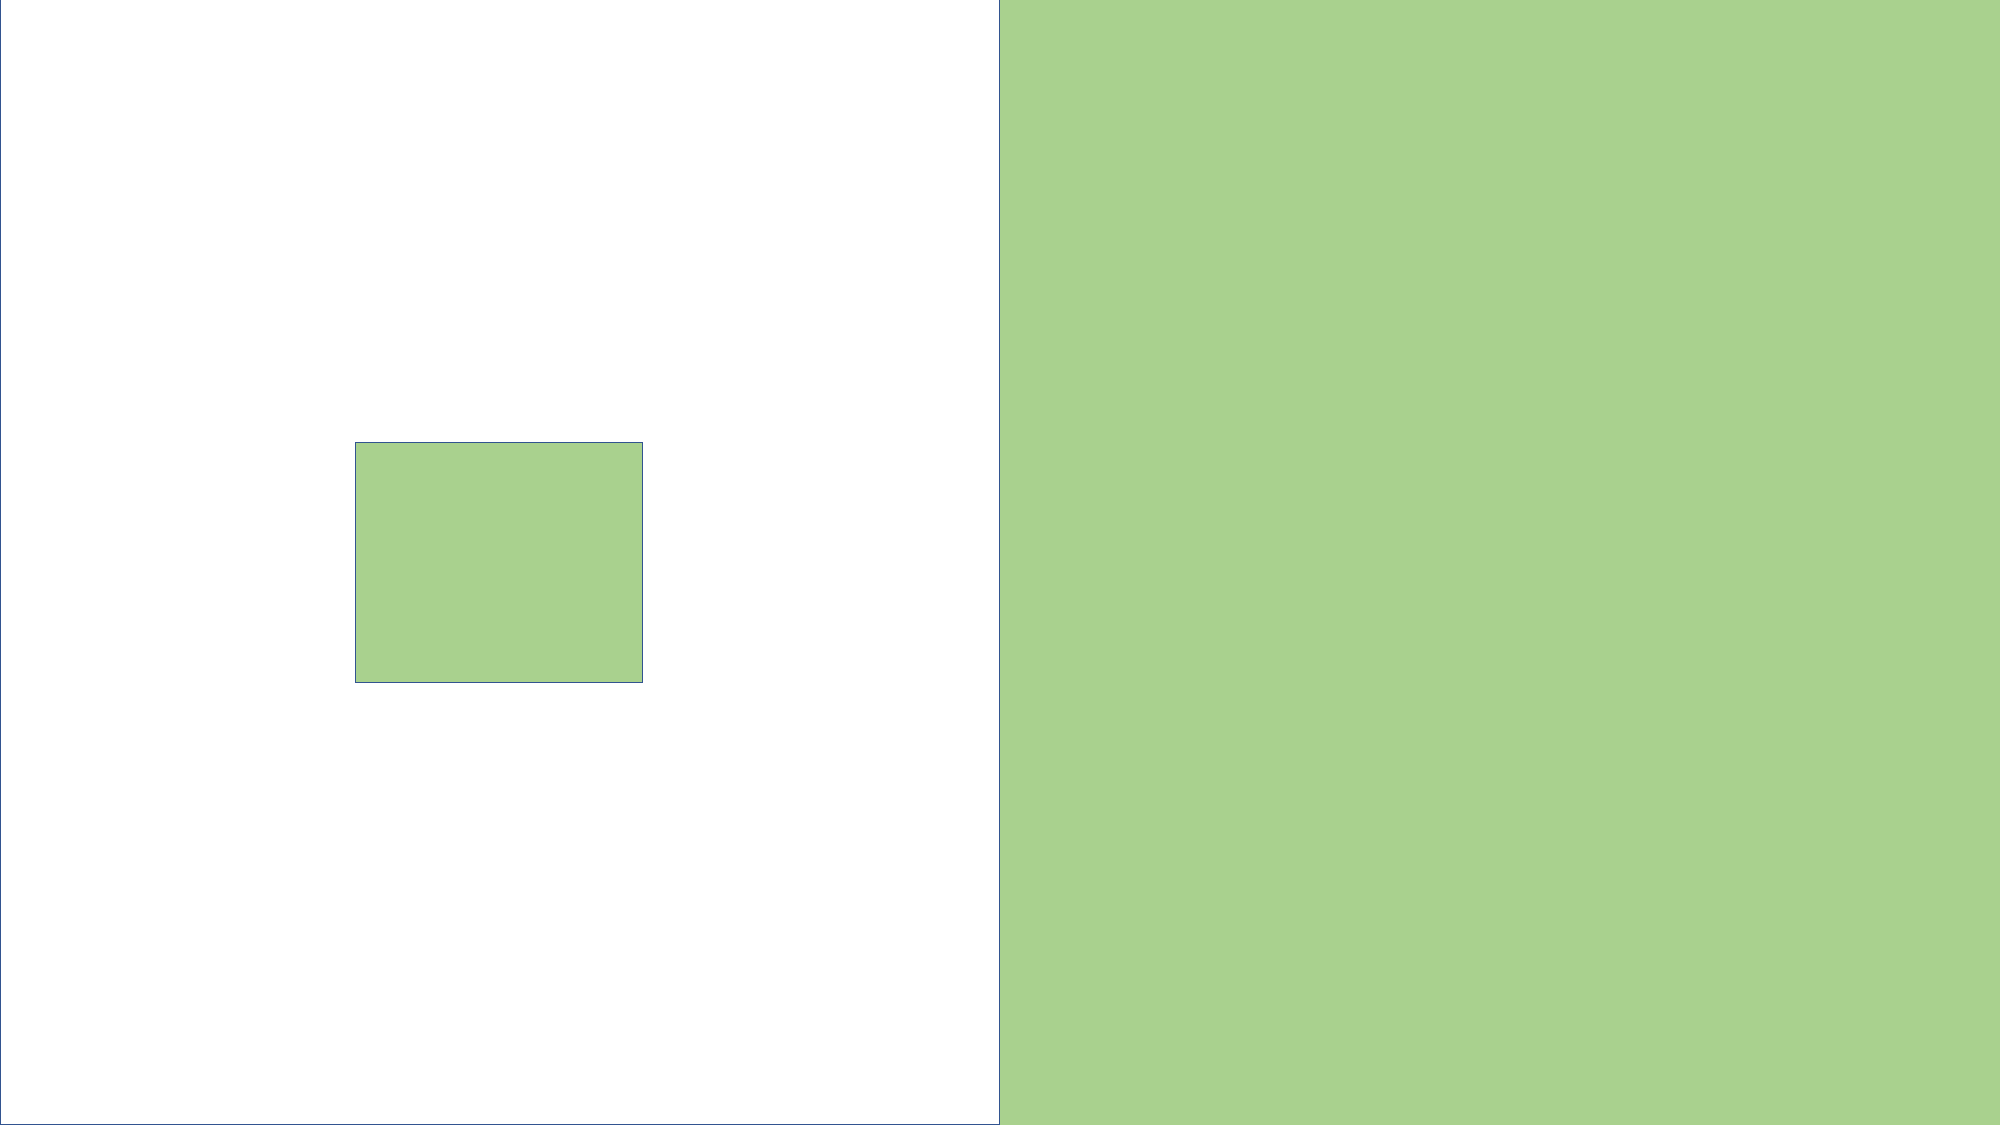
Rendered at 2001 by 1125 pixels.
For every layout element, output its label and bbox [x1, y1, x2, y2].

text_box [354, 442, 644, 683]
